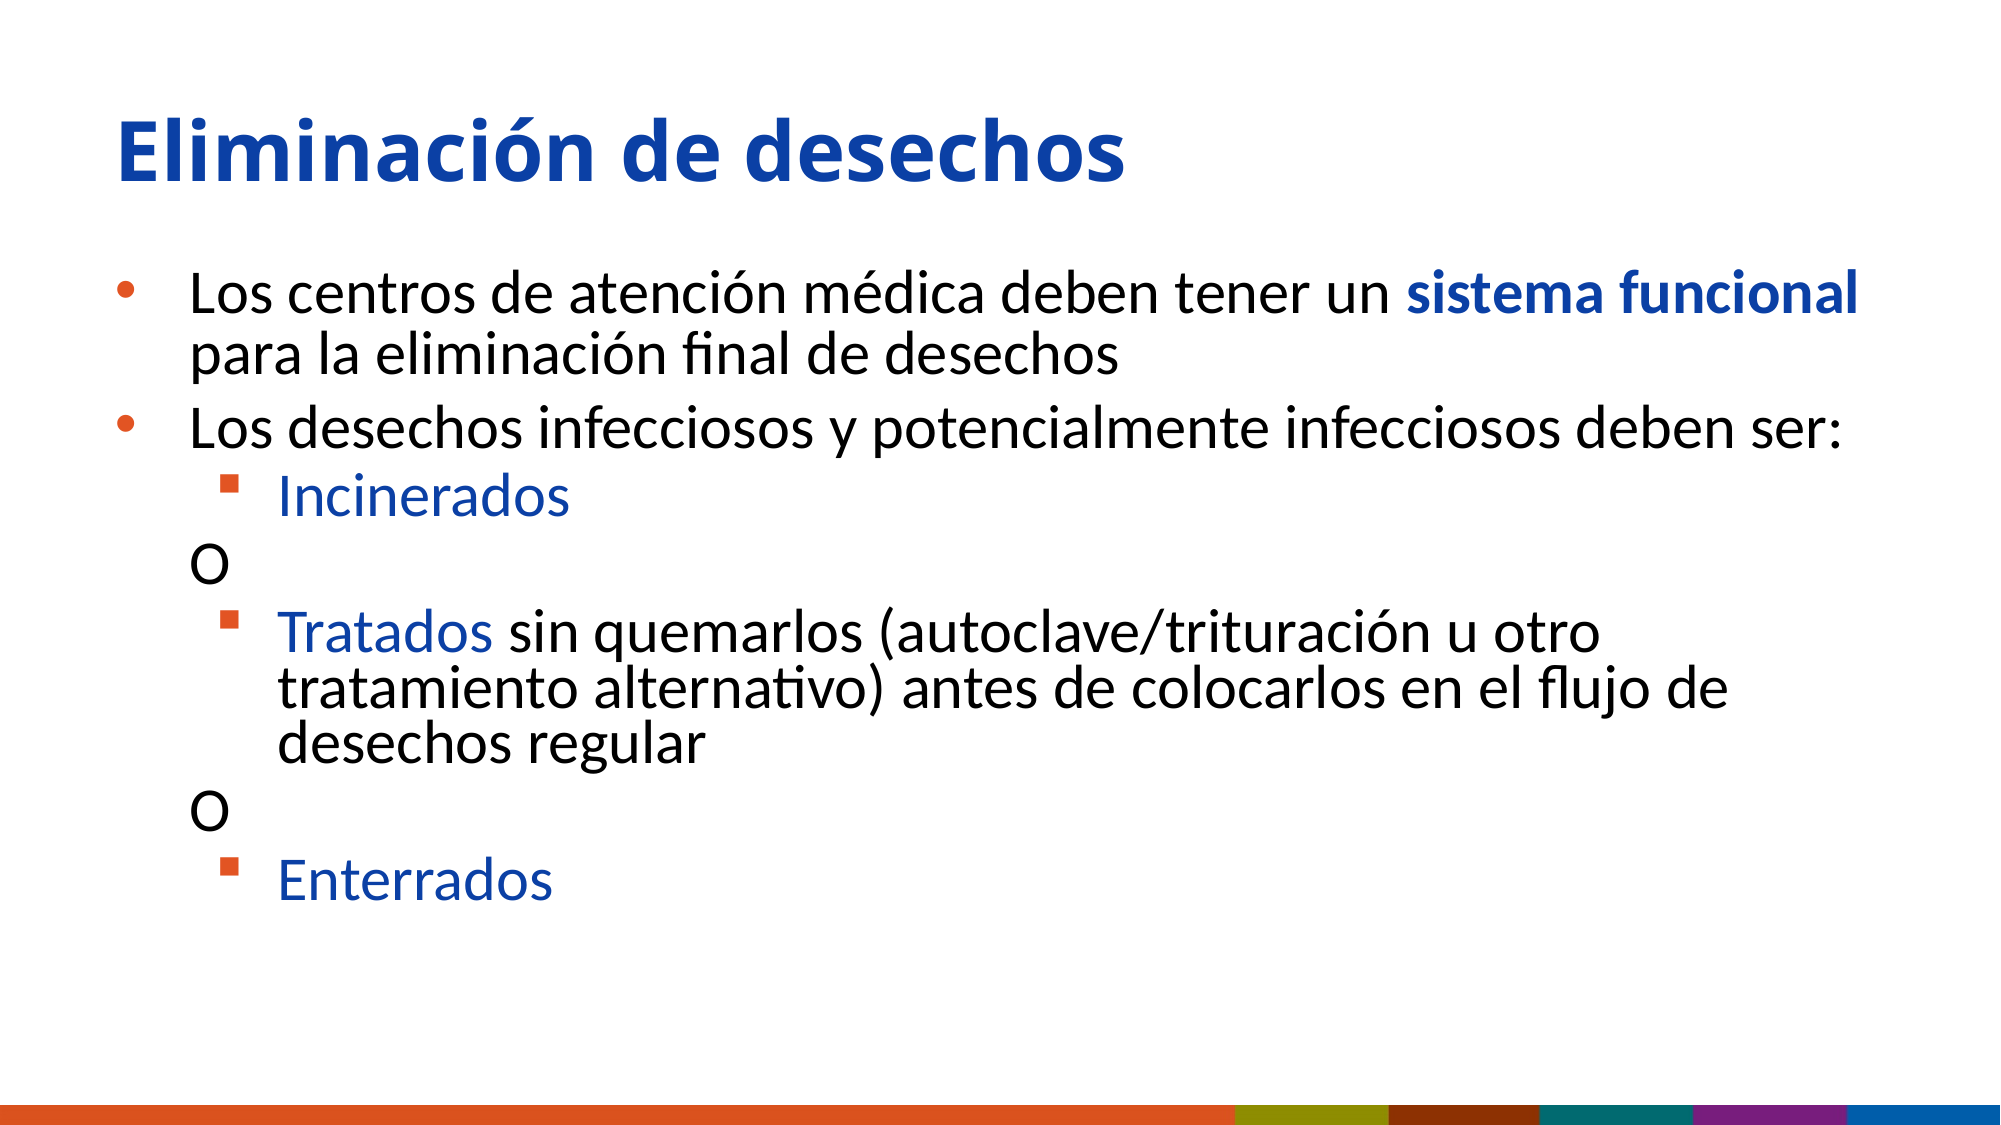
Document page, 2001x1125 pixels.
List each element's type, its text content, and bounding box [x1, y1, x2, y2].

title Eliminación de desechos [99, 18, 1900, 206]
picture [0, 1105, 2000, 1125]
list Los centros de atención médica deben tener un sistema funcional para la eliminación final de desechos Los desechos infecciosos y potencialmente infecciosos deben ser: Incinerados O Tratados sin quemarlos (autoclave/trituración u otro tratamiento alternativo) antes de colocarlos en el flujo de desechos regular O Enterrados [99, 257, 1900, 985]
